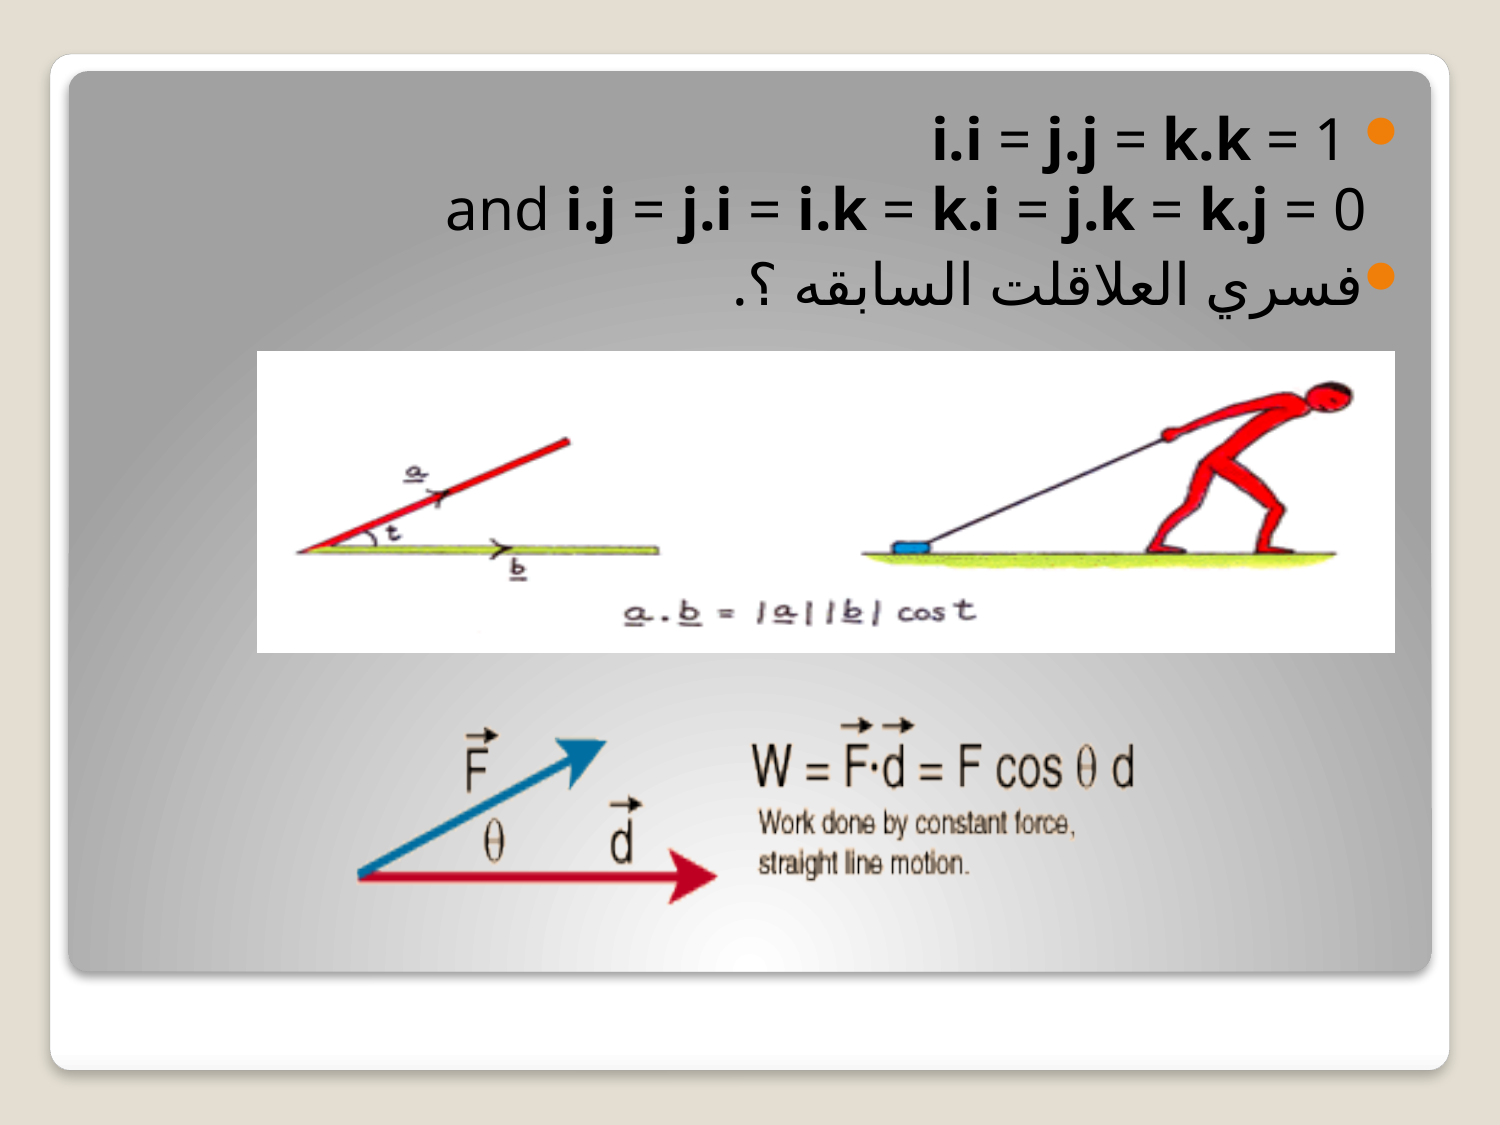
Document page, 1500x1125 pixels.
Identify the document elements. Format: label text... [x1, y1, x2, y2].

list i.i = j.j = k.k = 1 and i.j = j.i = i.k = k.i = j.k = k.j = 0 فسري العلاقلت السابقه ؟. [82, 86, 1425, 399]
text_box practical application. [565, 0, 935, 203]
picture [140, 691, 1384, 927]
picture [257, 351, 1395, 653]
